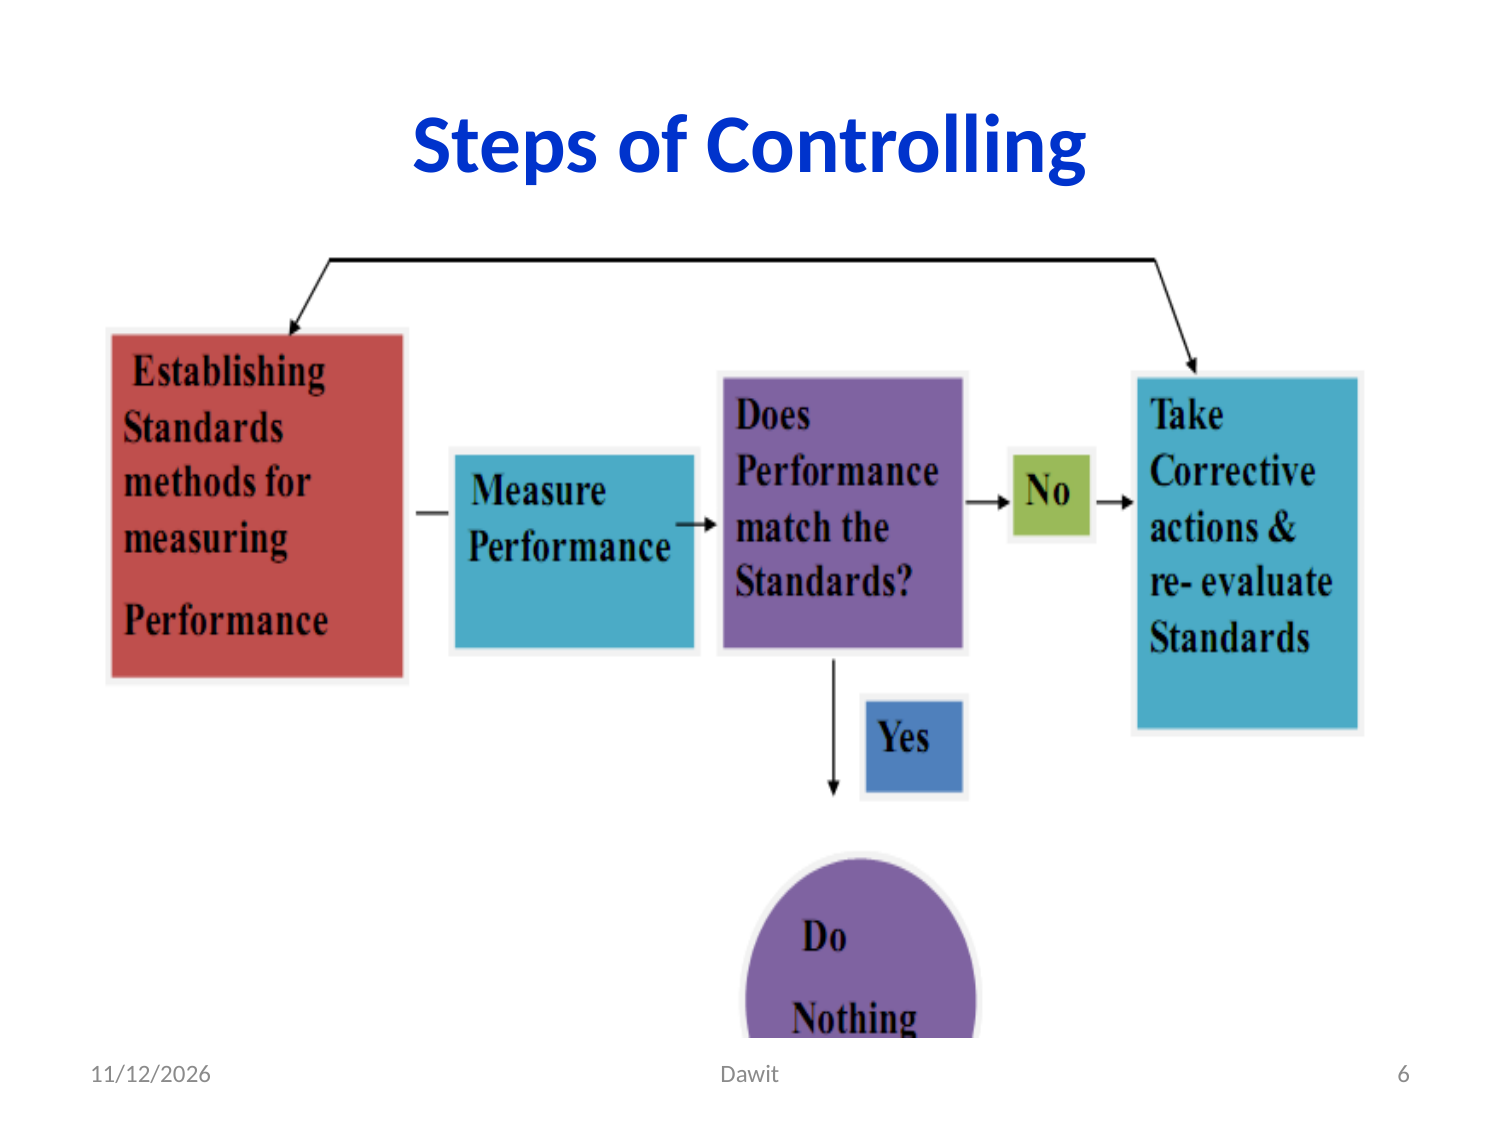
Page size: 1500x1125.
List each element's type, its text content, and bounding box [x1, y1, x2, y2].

slide_number 6 [1074, 1046, 1425, 1103]
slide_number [75, 1046, 425, 1103]
footer Dawit [512, 1046, 988, 1103]
title Steps of Controlling [75, 45, 1425, 185]
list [24, 187, 1451, 1038]
